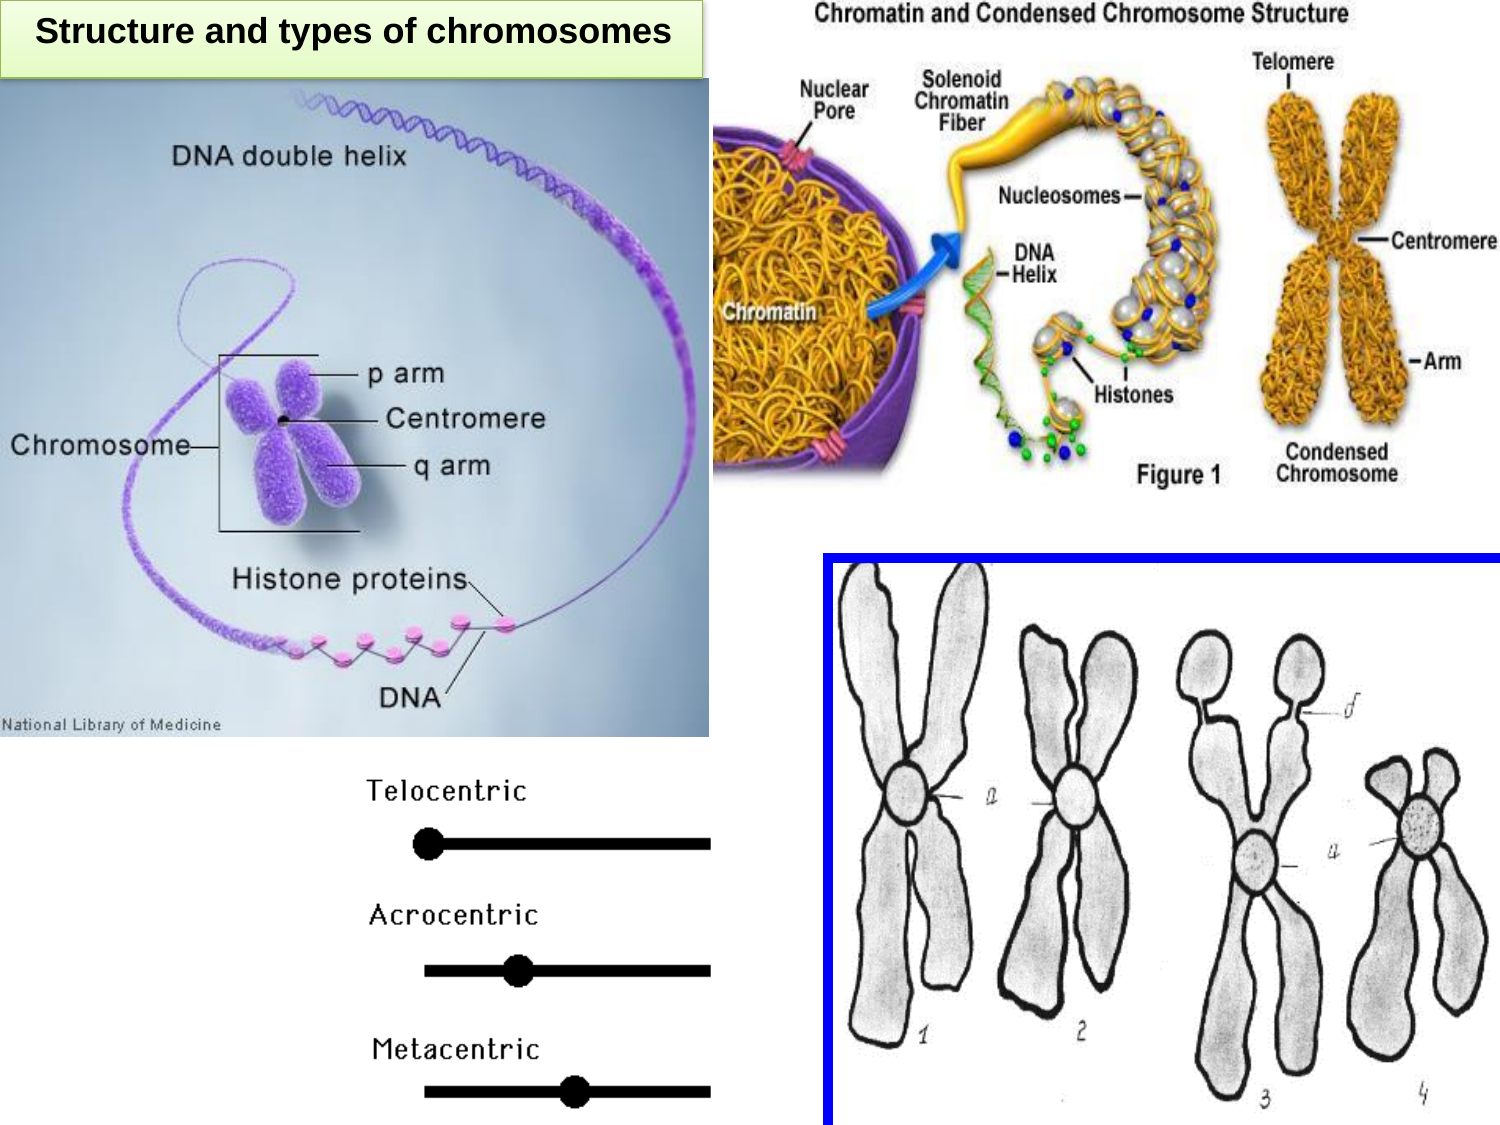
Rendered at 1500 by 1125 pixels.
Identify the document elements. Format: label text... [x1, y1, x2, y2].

list Structure and types of chromosomes [0, 0, 703, 76]
picture [712, 0, 1500, 492]
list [348, 771, 724, 1125]
picture [0, 77, 709, 737]
picture [832, 562, 1500, 1125]
